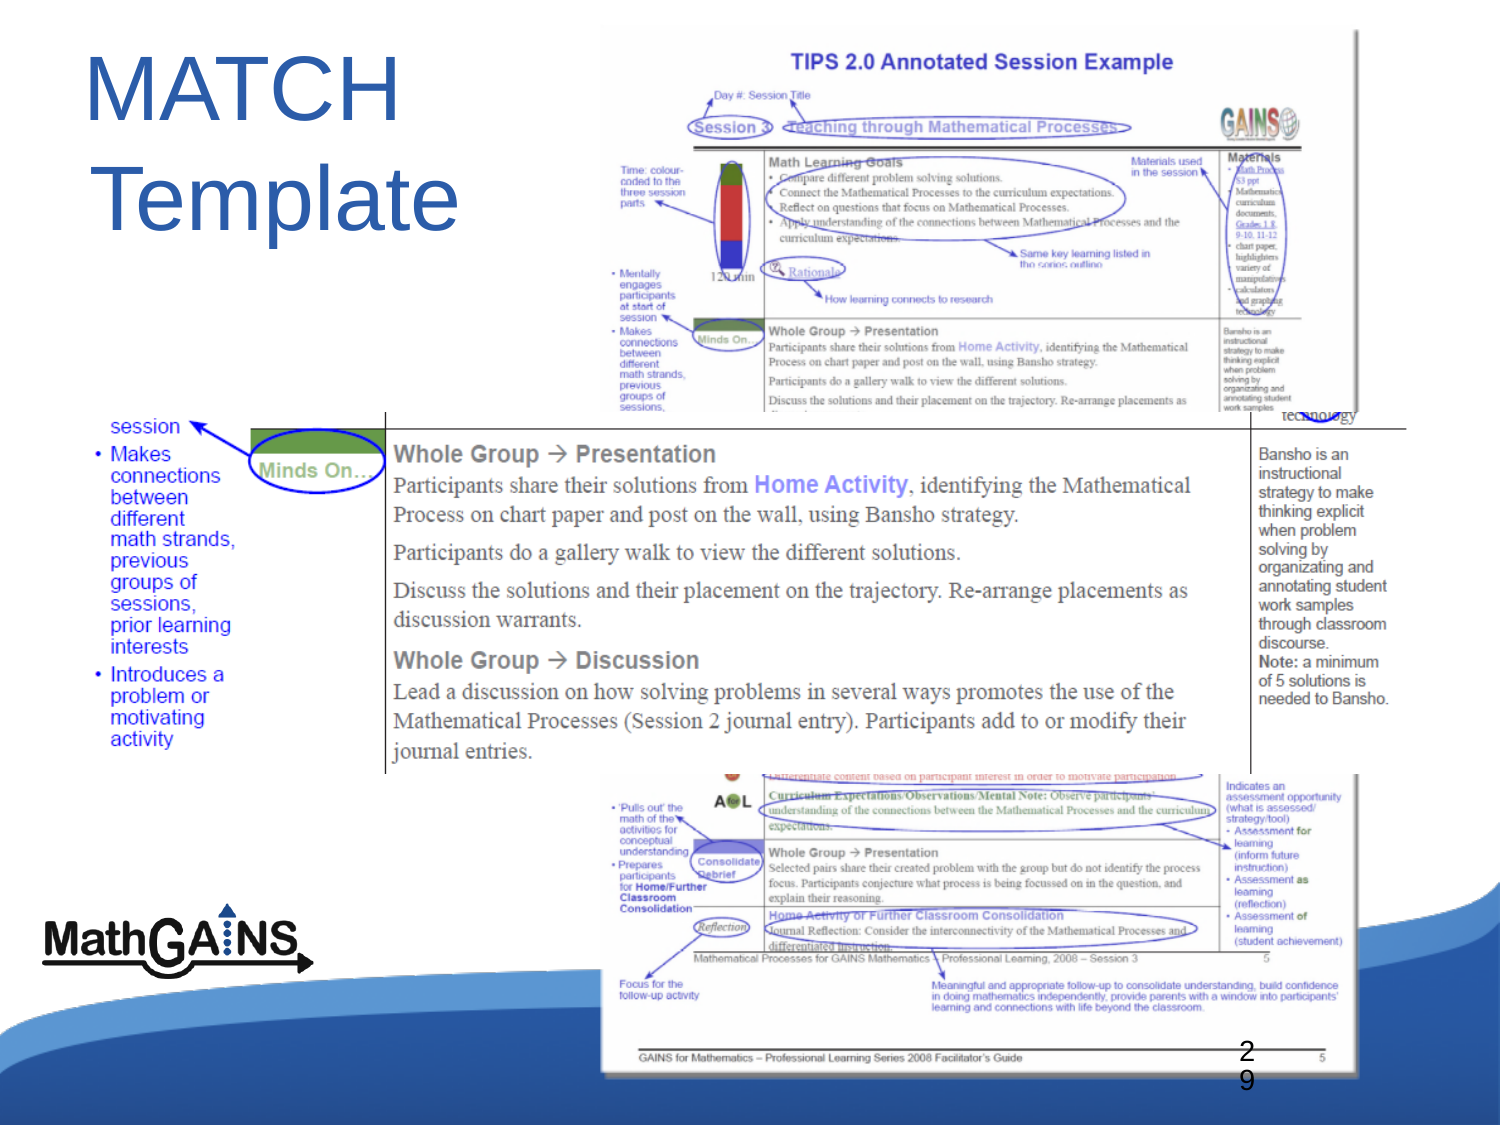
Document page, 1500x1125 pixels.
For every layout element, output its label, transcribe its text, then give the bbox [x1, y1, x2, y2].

title MATCH Template [74, 14, 1426, 263]
picture [0, 24, 1500, 1125]
